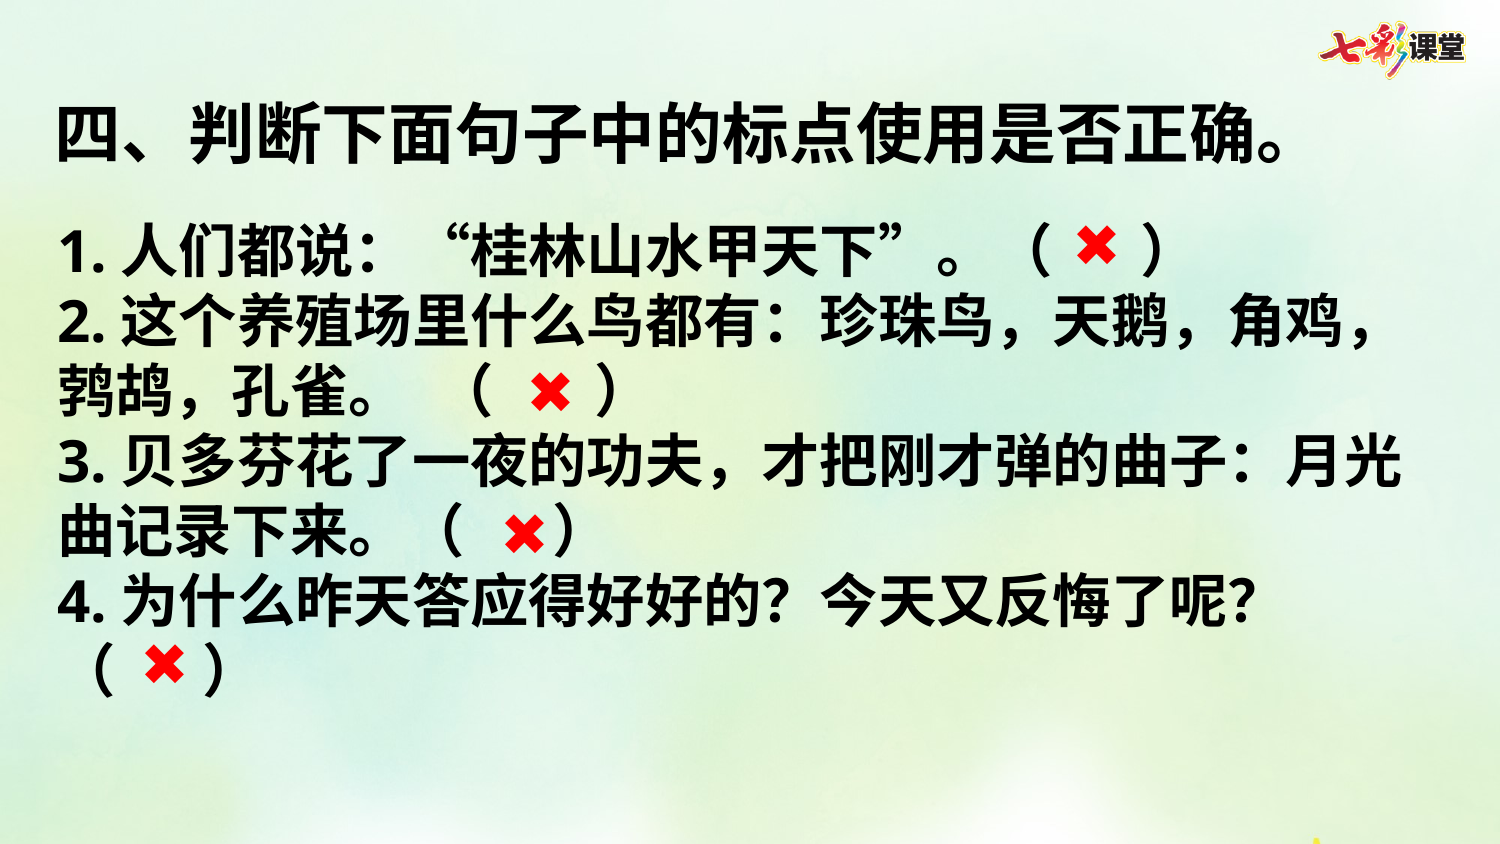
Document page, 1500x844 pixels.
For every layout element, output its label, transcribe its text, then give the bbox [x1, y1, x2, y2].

text_box 四、判断下面句子中的标点使用是否正确。 [40, 84, 1324, 180]
text_box 1.人们都说：“桂林山水甲天下”。（ ） 2.这个养殖场里什么鸟都有：珍珠鸟，天鹅，角鸡，鹁鸪，孔雀。 （ ） 3.贝多芬花了一夜的功夫，才把刚才弹的曲子：月光曲记录下来。（ ） 4.为什么昨天答应得好好的？今天又反悔了呢？ （ ） [42, 207, 1459, 712]
picture [0, 0, 1500, 844]
text_box ✖ [1058, 200, 1123, 286]
text_box ✖ [125, 619, 191, 705]
text_box ✖ [511, 348, 577, 433]
text_box ✖ [485, 490, 550, 575]
